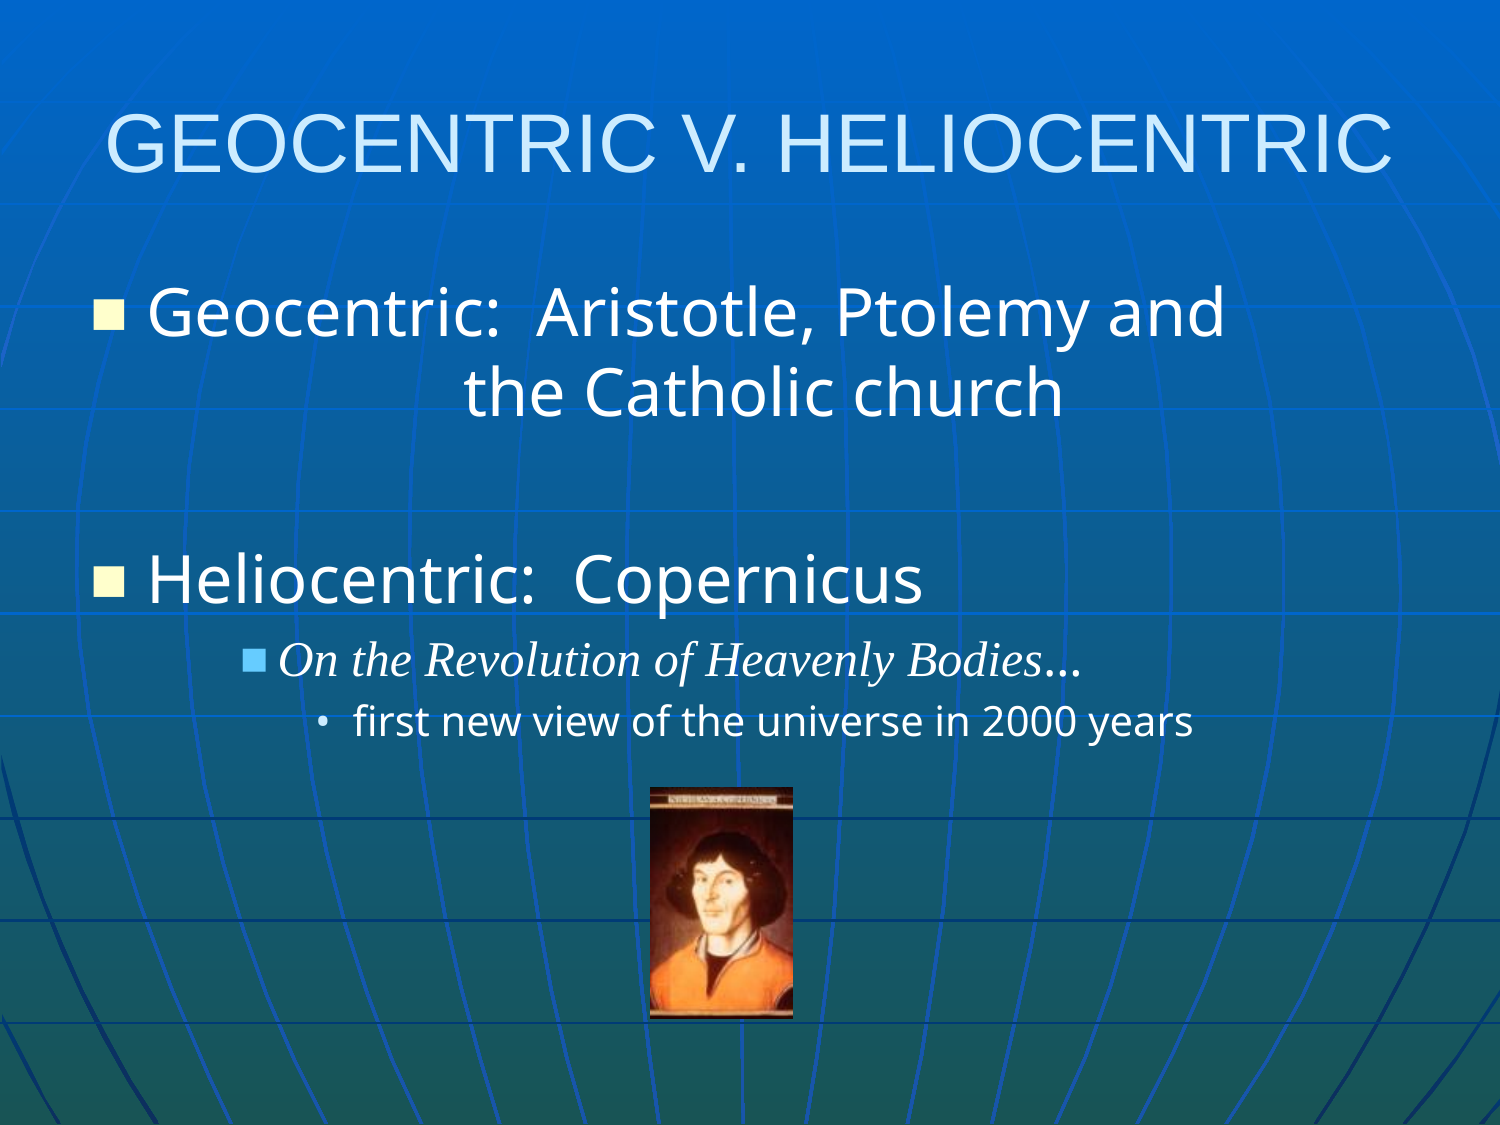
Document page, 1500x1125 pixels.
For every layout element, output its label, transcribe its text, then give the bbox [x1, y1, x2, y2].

list Geocentric: Aristotle, Ptolemy and the Catholic church Heliocentric: Copernicus On the Revolution of Heavenly Bodies… first new view of the universe in 2000 years [75, 262, 1425, 1006]
title GEOCENTRIC V. HELIOCENTRIC [75, 45, 1425, 233]
picture [649, 787, 793, 1019]
